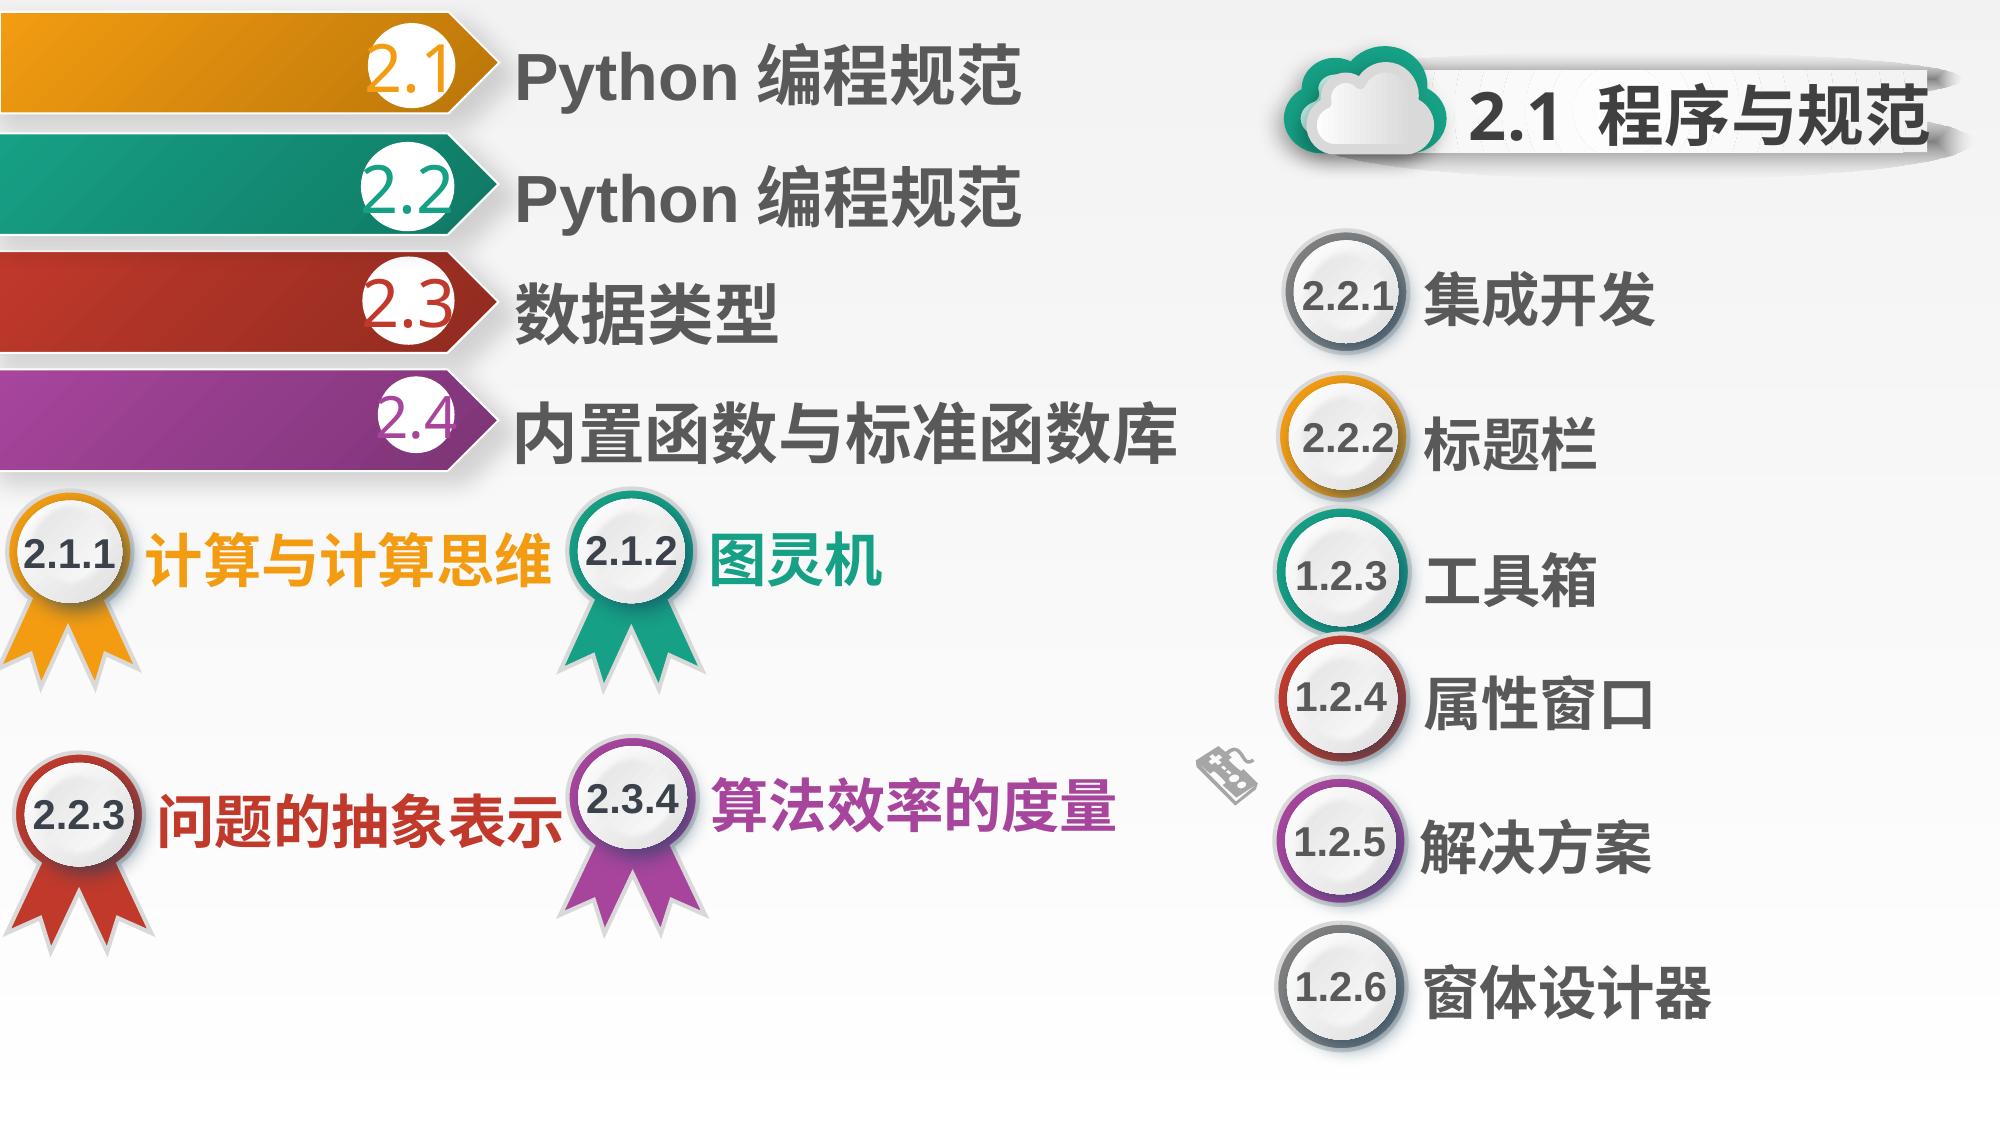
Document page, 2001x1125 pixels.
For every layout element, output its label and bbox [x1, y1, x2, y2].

text_box [0, 368, 1773, 499]
text_box [0, 490, 748, 759]
text_box [1277, 373, 1864, 500]
text_box [1283, 230, 1790, 354]
text_box [6, 752, 585, 952]
text_box [0, 249, 983, 354]
text_box [1276, 633, 2000, 764]
text_box [560, 735, 1324, 934]
text_box [1292, 51, 2000, 180]
text_box [1324, 776, 1864, 905]
text_box [0, 132, 1390, 236]
text_box [560, 488, 1142, 690]
text_box [1274, 506, 2000, 637]
text_box [1276, 922, 2000, 1051]
text_box [0, 10, 1389, 114]
